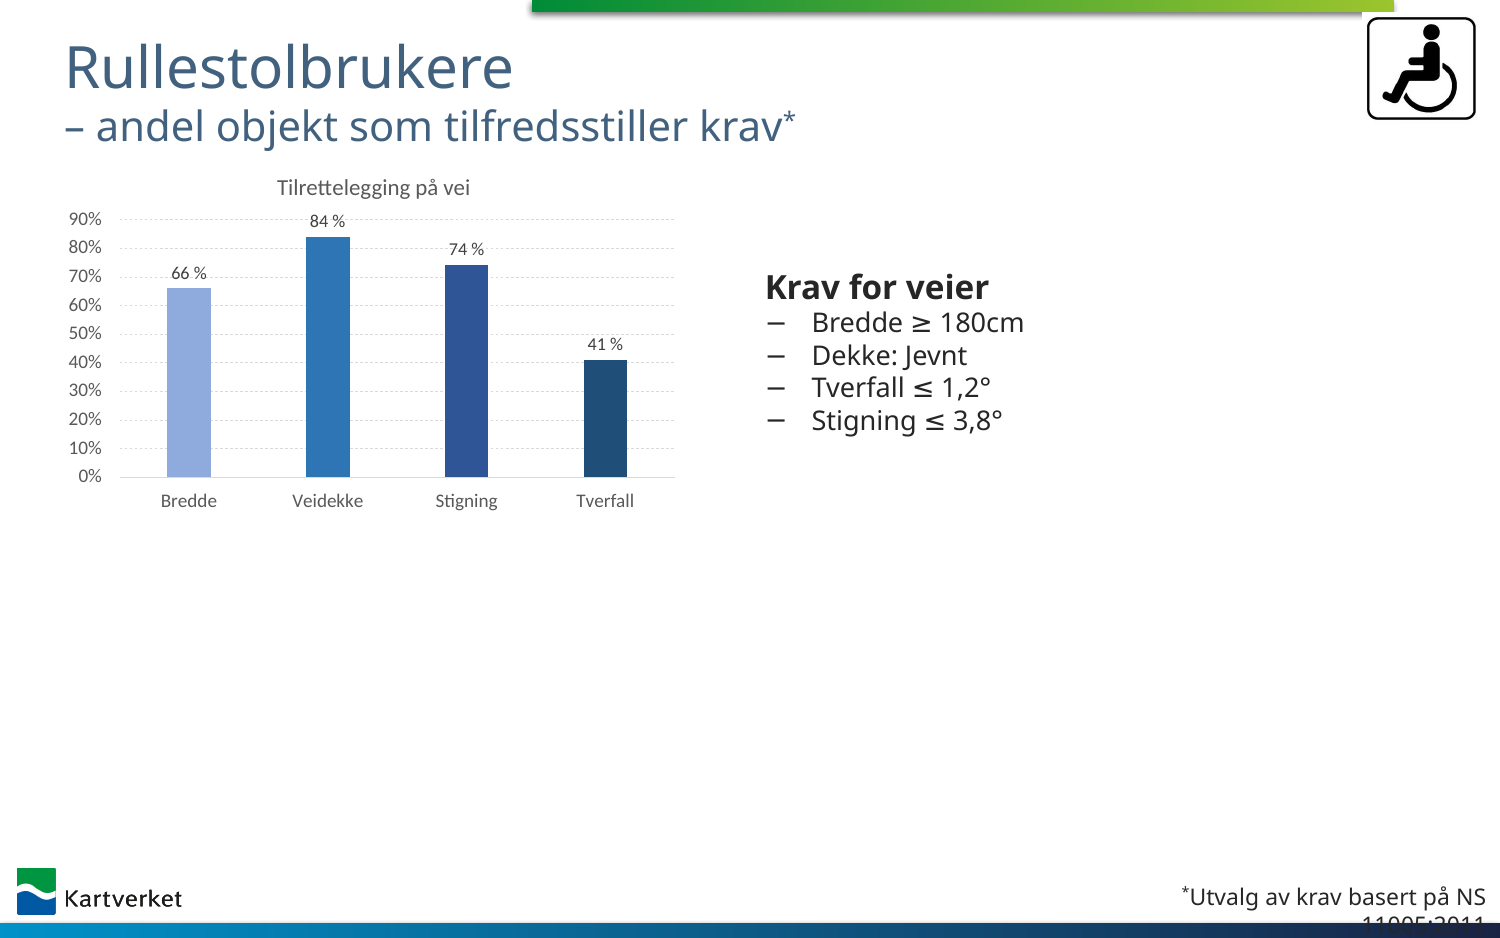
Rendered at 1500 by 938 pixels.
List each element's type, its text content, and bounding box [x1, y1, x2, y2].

text_box Krav for veier Bredde ≥ 180cm Dekke: Jevnt Tverfall ≤ 1,2° Stigning ≤ 3,8° [750, 258, 1234, 444]
picture [62, 166, 686, 519]
text_box Rullestolbrukere – andel objekt som tilfredsstiller krav* [49, 25, 1431, 158]
text_box *Utvalg av krav basert på NS 11005:2011 [1068, 873, 1500, 938]
picture [1362, 12, 1481, 126]
